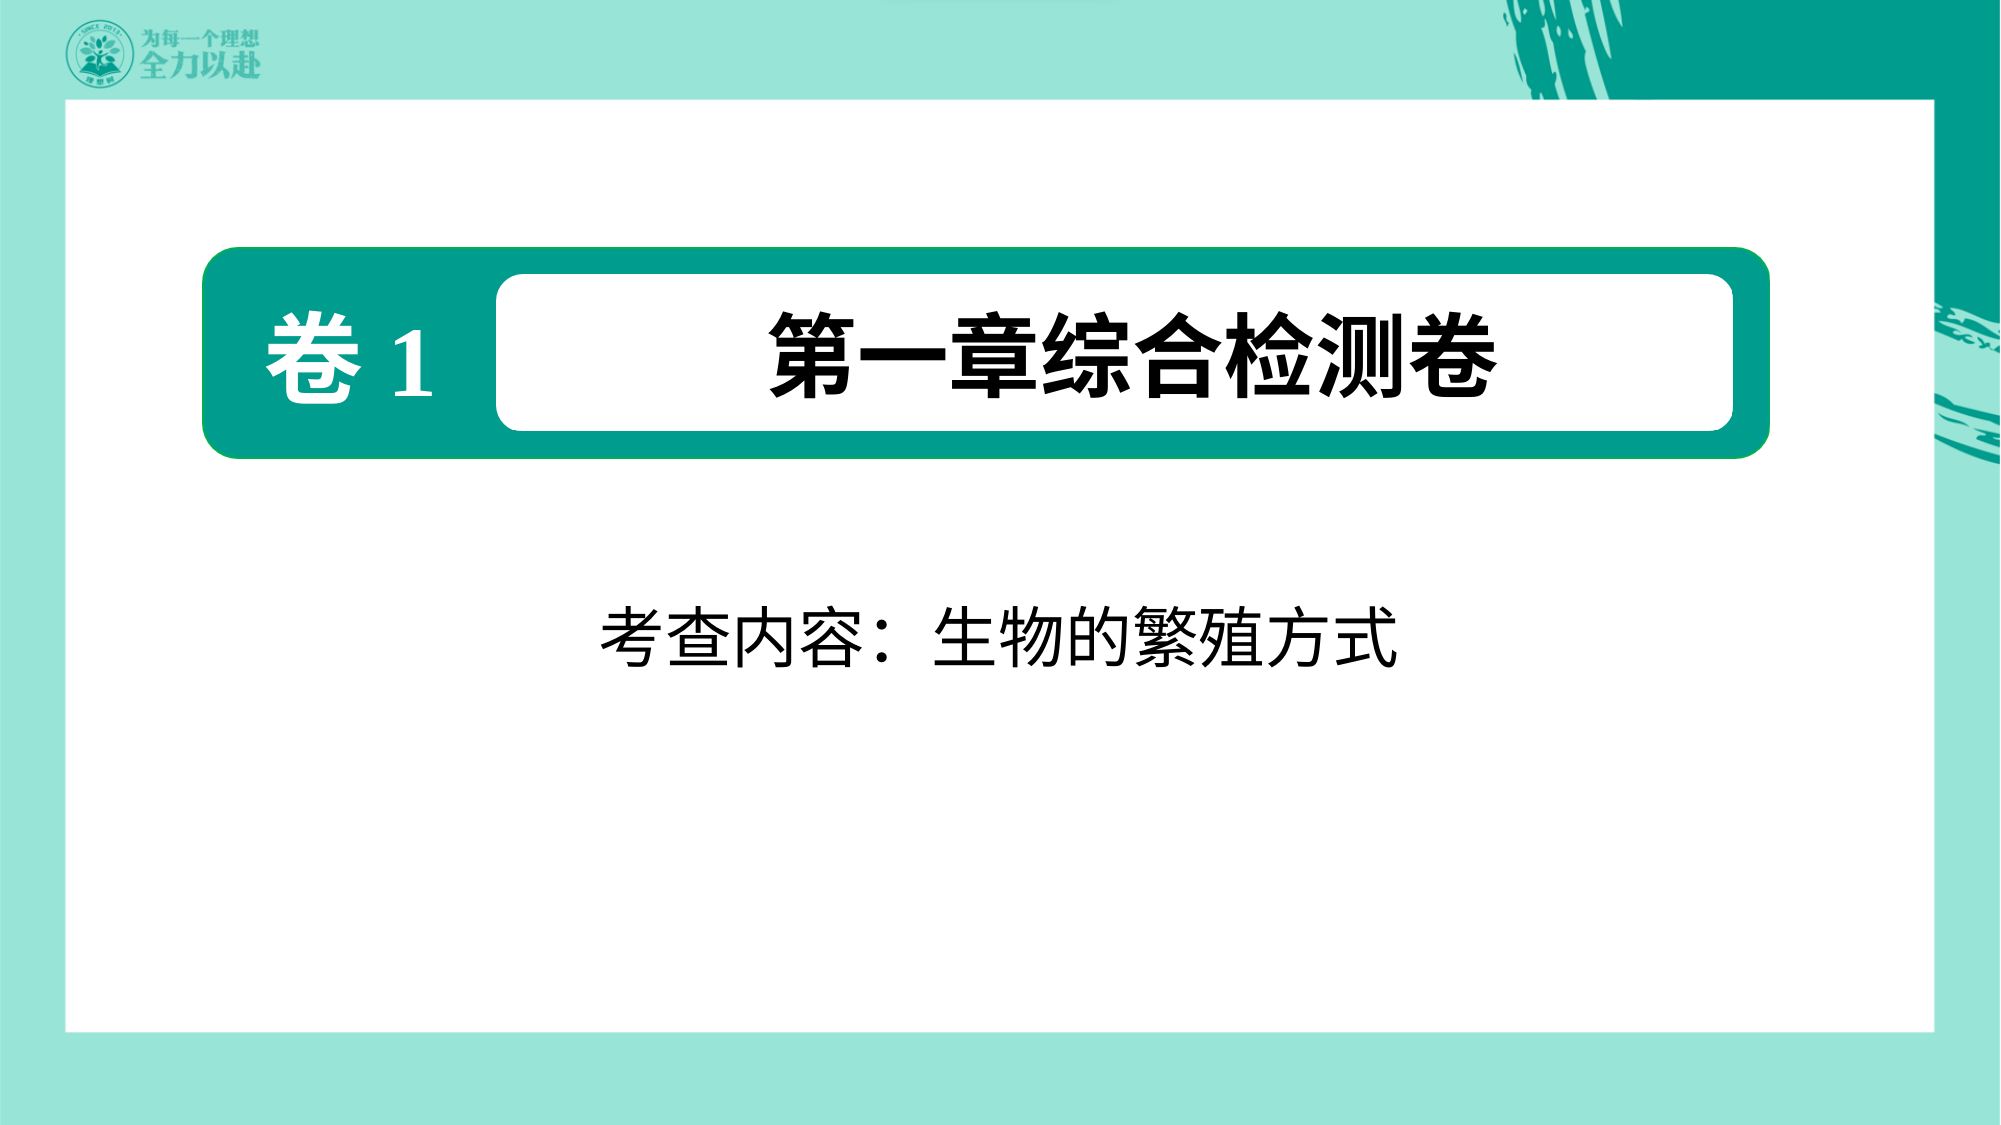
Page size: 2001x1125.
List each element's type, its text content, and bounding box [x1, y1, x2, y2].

picture [0, 0, 2000, 1125]
text_box 第一章综合检测卷 [514, 274, 1751, 431]
text_box 考查内容：生物的繁殖方式 [61, 536, 1937, 732]
text_box 卷1 [202, 253, 498, 455]
